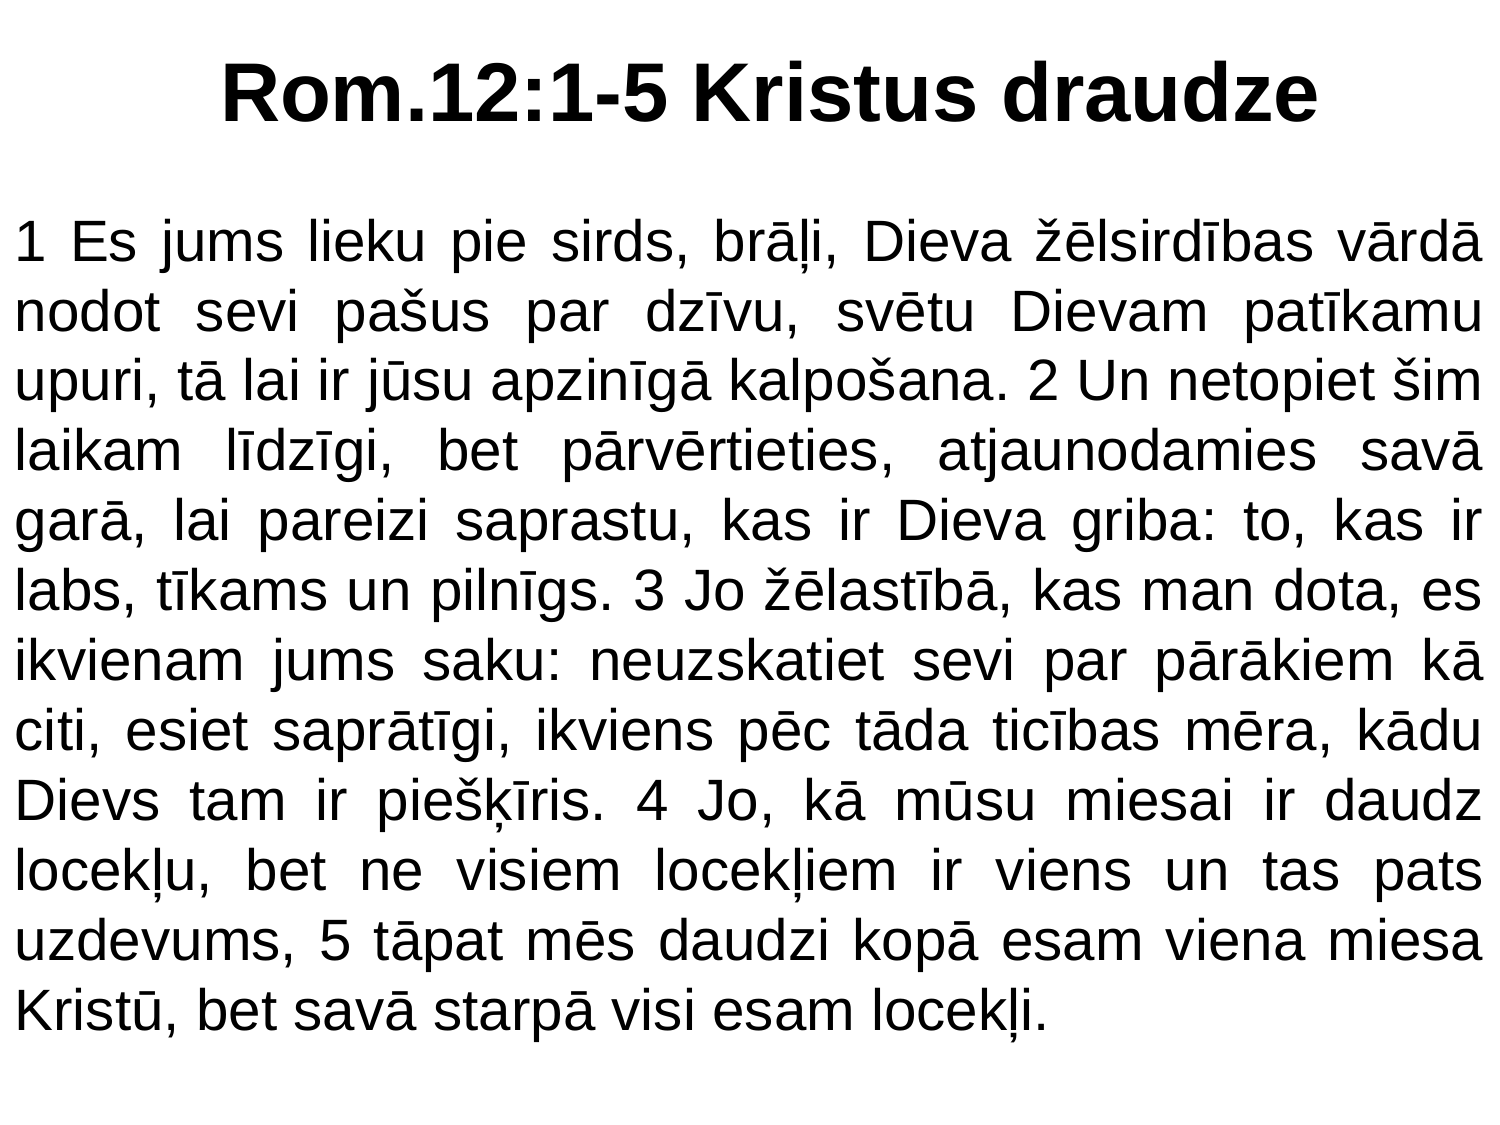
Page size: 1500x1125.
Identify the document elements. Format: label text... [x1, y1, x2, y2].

title Rom.12:1-5 Kristus draudze [100, 0, 1442, 177]
text_box 1 Es jums lieku pie sirds, brāļi, Dieva žēlsirdības vārdā nodot sevi pašus par dzīvu, svētu Dievam patīkamu upuri, tā lai ir jūsu apzinīgā kalpošana. 2 Un netopiet šim laikam līdzīgi, bet pārvērtieties, atjaunodamies savā garā, lai pareizi saprastu, kas ir Dieva griba: to, kas ir labs, tīkams un pilnīgs. 3 Jo žēlastībā, kas man dota, es ikvienam jums saku: neuzskatiet sevi par pārākiem kā citi, esiet saprātīgi, ikviens pēc tāda ticības mēra, kādu Dievs tam ir piešķīris. 4 Jo, kā mūsu miesai ir daudz locekļu, bet ne visiem locekļiem ir viens un tas pats uzdevums, 5 tāpat mēs daudzi kopā esam viena miesa Kristū, bet savā starpā visi esam locekļi. [0, 195, 1500, 1050]
